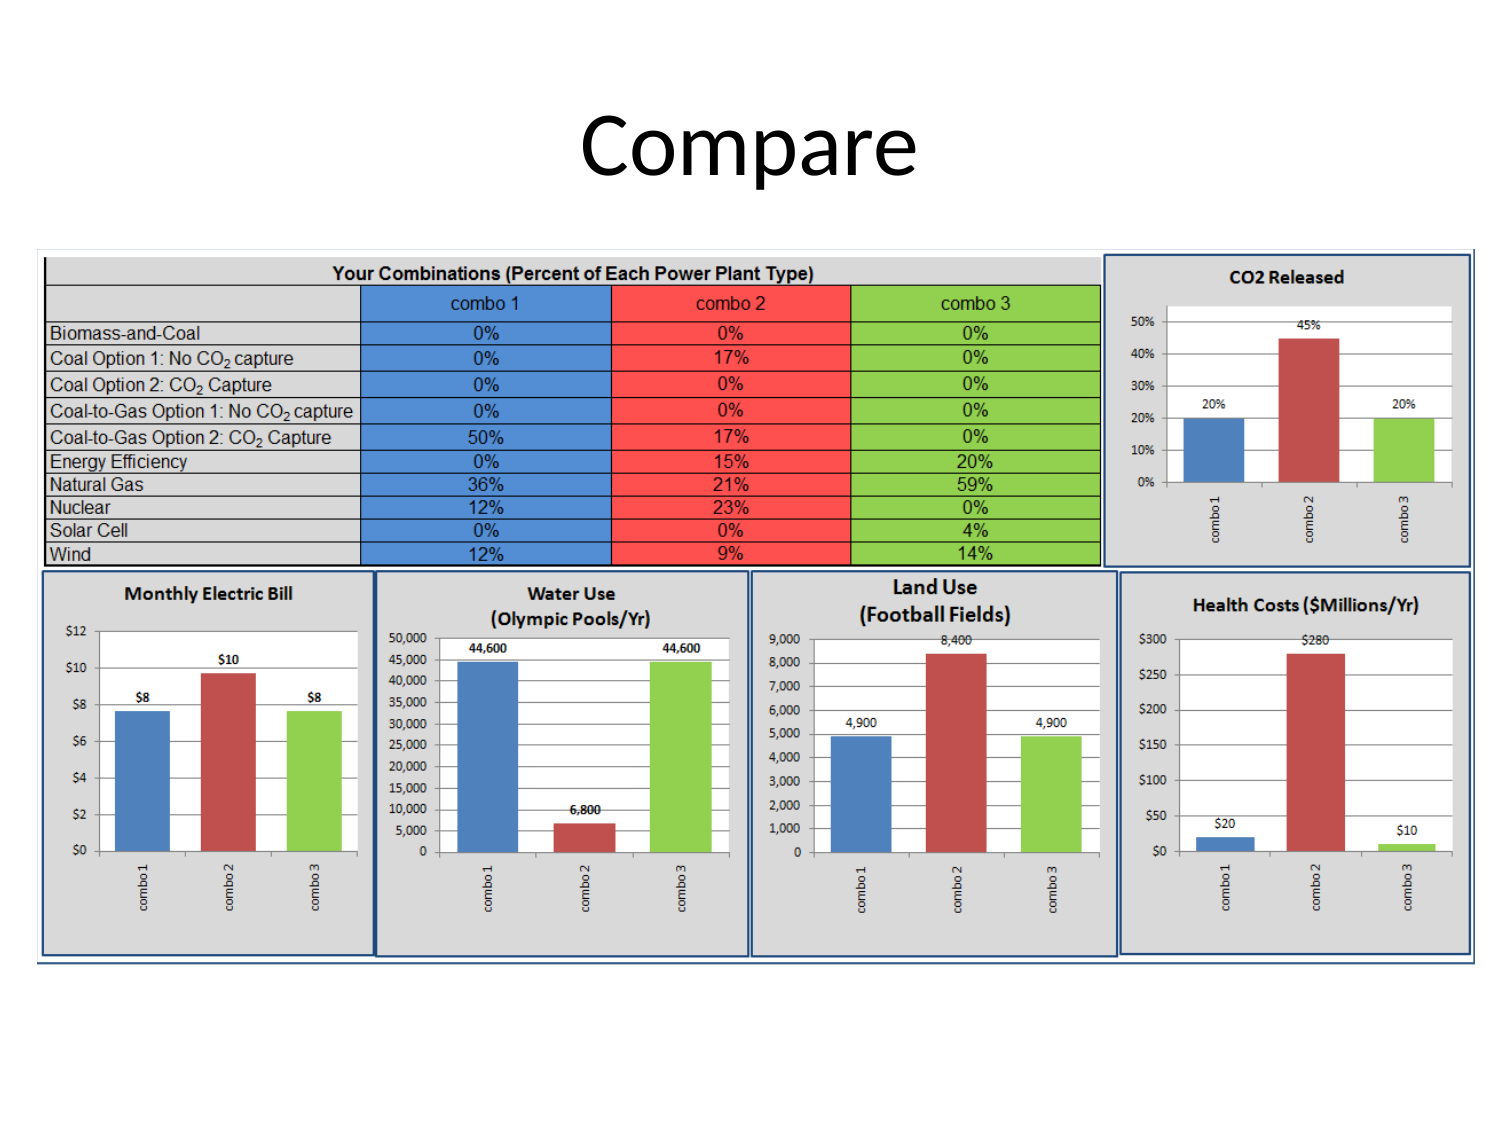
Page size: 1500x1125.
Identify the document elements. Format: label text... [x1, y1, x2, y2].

picture [36, 249, 1476, 965]
title Compare [75, 45, 1425, 233]
